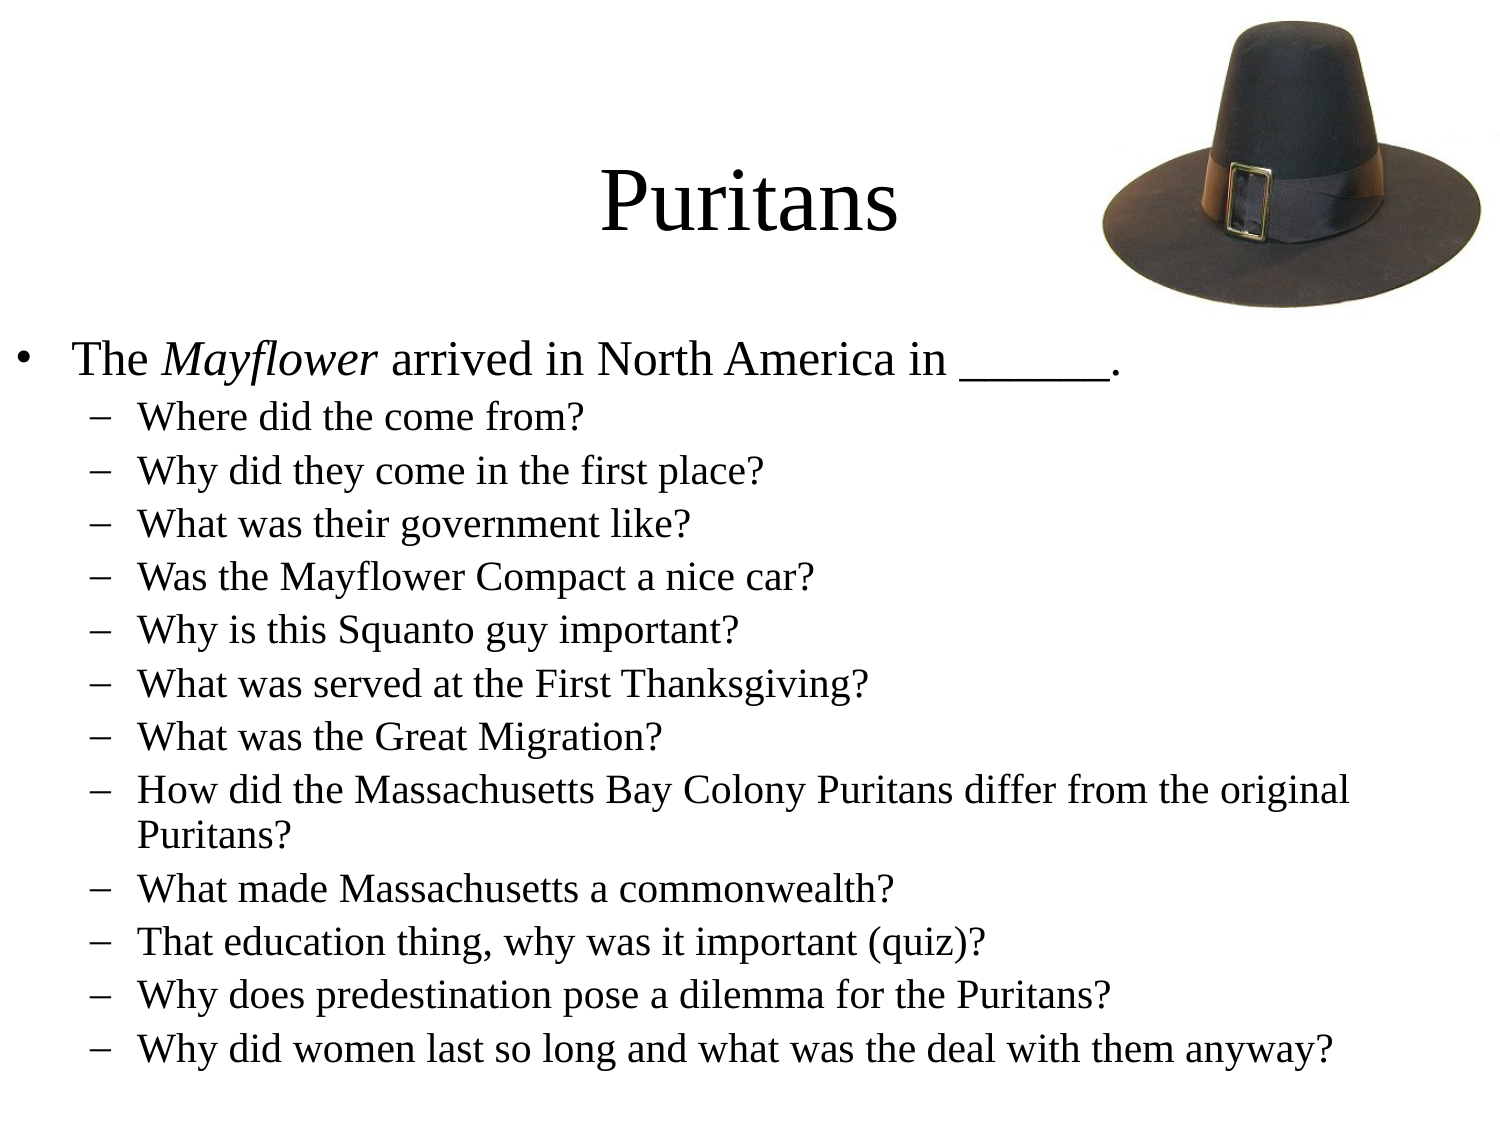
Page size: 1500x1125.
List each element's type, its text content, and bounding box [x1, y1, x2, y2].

picture [1087, 0, 1500, 342]
title Puritans [112, 99, 1082, 288]
list The Mayflower arrived in North America in ______. Where did the come from? Why did they come in the first place? What was their government like? Was the Mayflower Compact a nice car? Why is this Squanto guy important? What was served at the First Thanksgiving? What was the Great Migration? How did the Massachusetts Bay Colony Puritans differ from the original Puritans? What made Massachusetts a commonwealth? That education thing, why was it important (quiz)? Why does predestination pose a dilemma for the Puritans? Why did women last so long and what was the deal with them anyway? [0, 324, 1500, 1125]
